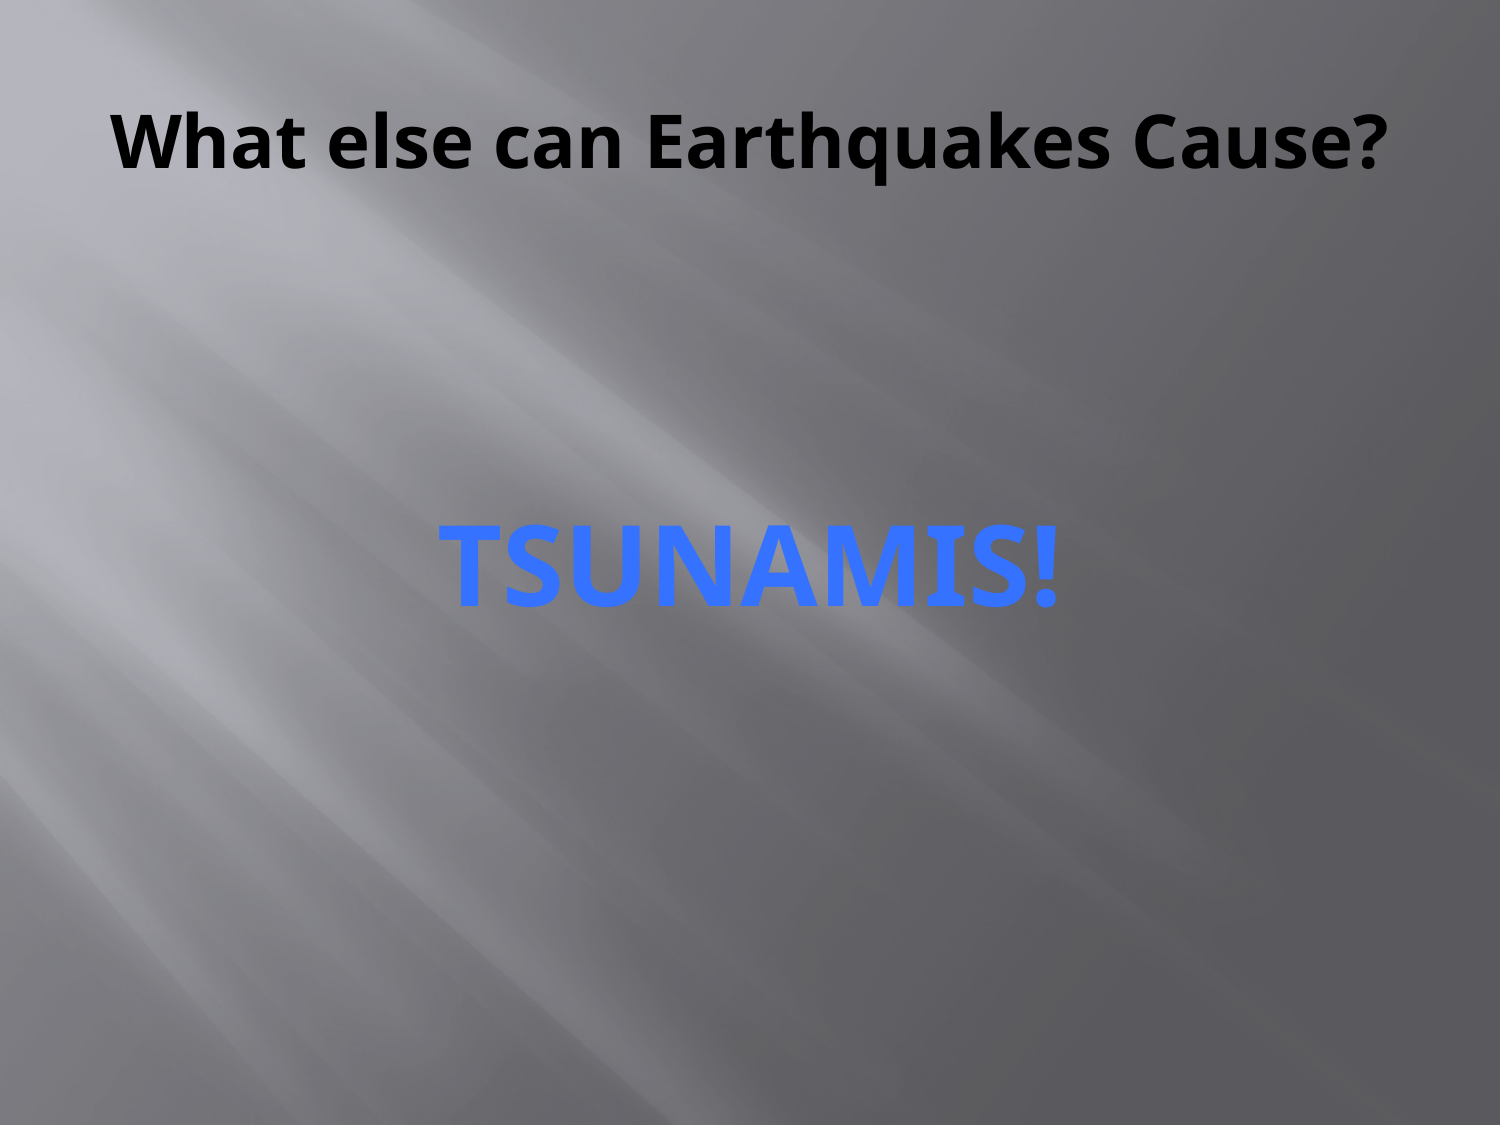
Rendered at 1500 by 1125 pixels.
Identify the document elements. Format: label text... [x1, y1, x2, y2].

title What else can Earthquakes Cause? [75, 45, 1425, 233]
text_box Tsunamis! [422, 486, 1078, 637]
